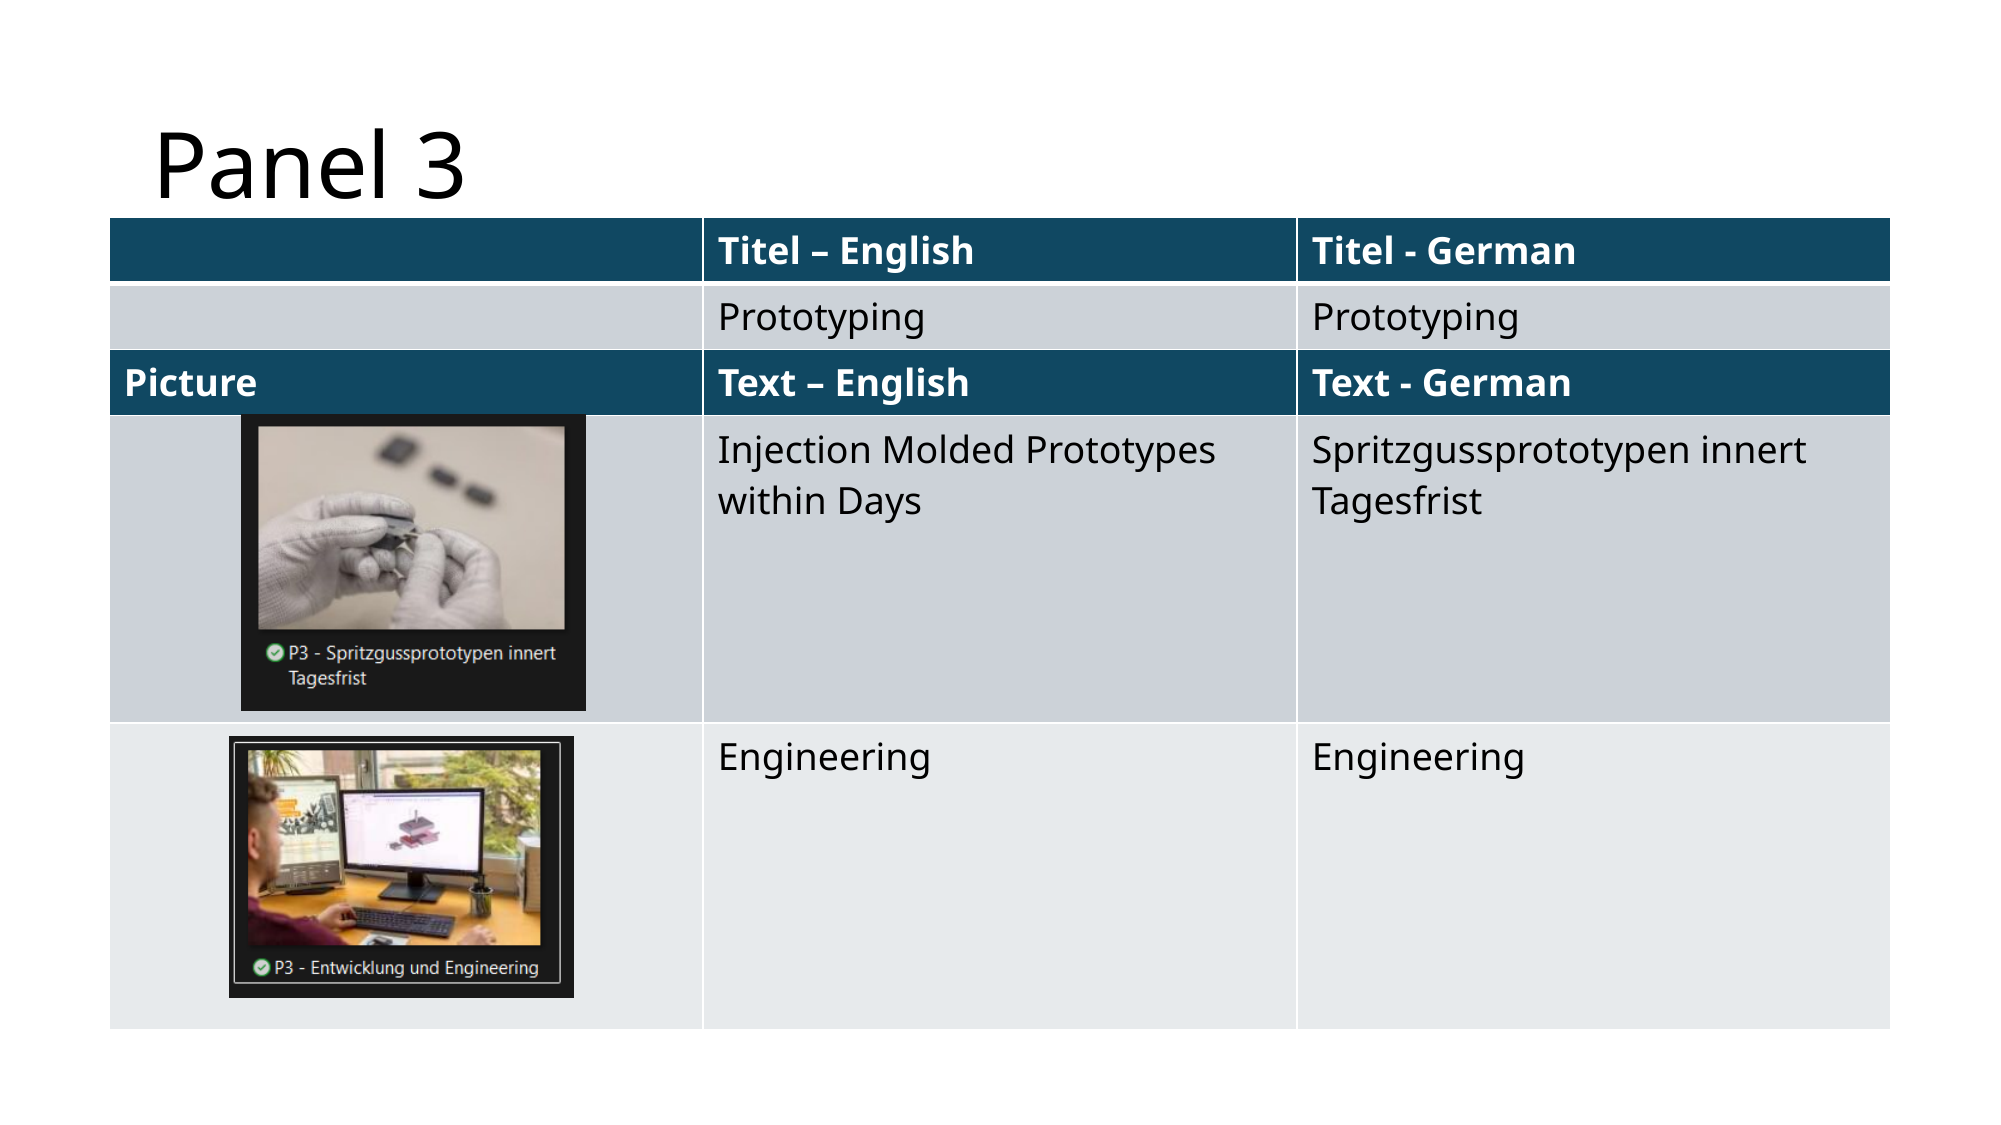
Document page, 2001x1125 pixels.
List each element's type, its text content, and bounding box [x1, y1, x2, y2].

table_header Titel - German [1298, 218, 1890, 281]
table_header Titel – English [704, 218, 1296, 281]
table_cell Injection Molded Prototypes within Days [704, 416, 1296, 722]
table_cell Engineering [1298, 724, 1890, 1029]
picture [241, 413, 586, 712]
table_cell [110, 416, 702, 722]
table_cell Engineering [704, 724, 1296, 1029]
table_cell [110, 724, 702, 1029]
table_cell Prototyping [1298, 286, 1890, 349]
table_cell Picture [110, 350, 702, 415]
title Panel 3 [137, 59, 1863, 216]
table_cell [110, 286, 702, 349]
table_cell Prototyping [704, 286, 1296, 349]
table_cell Spritzgussprototypen innert Tagesfrist [1298, 416, 1890, 722]
table_cell Text – English [704, 350, 1296, 415]
picture [229, 735, 575, 999]
table_header [110, 218, 702, 281]
table_cell Text - German [1298, 350, 1890, 415]
